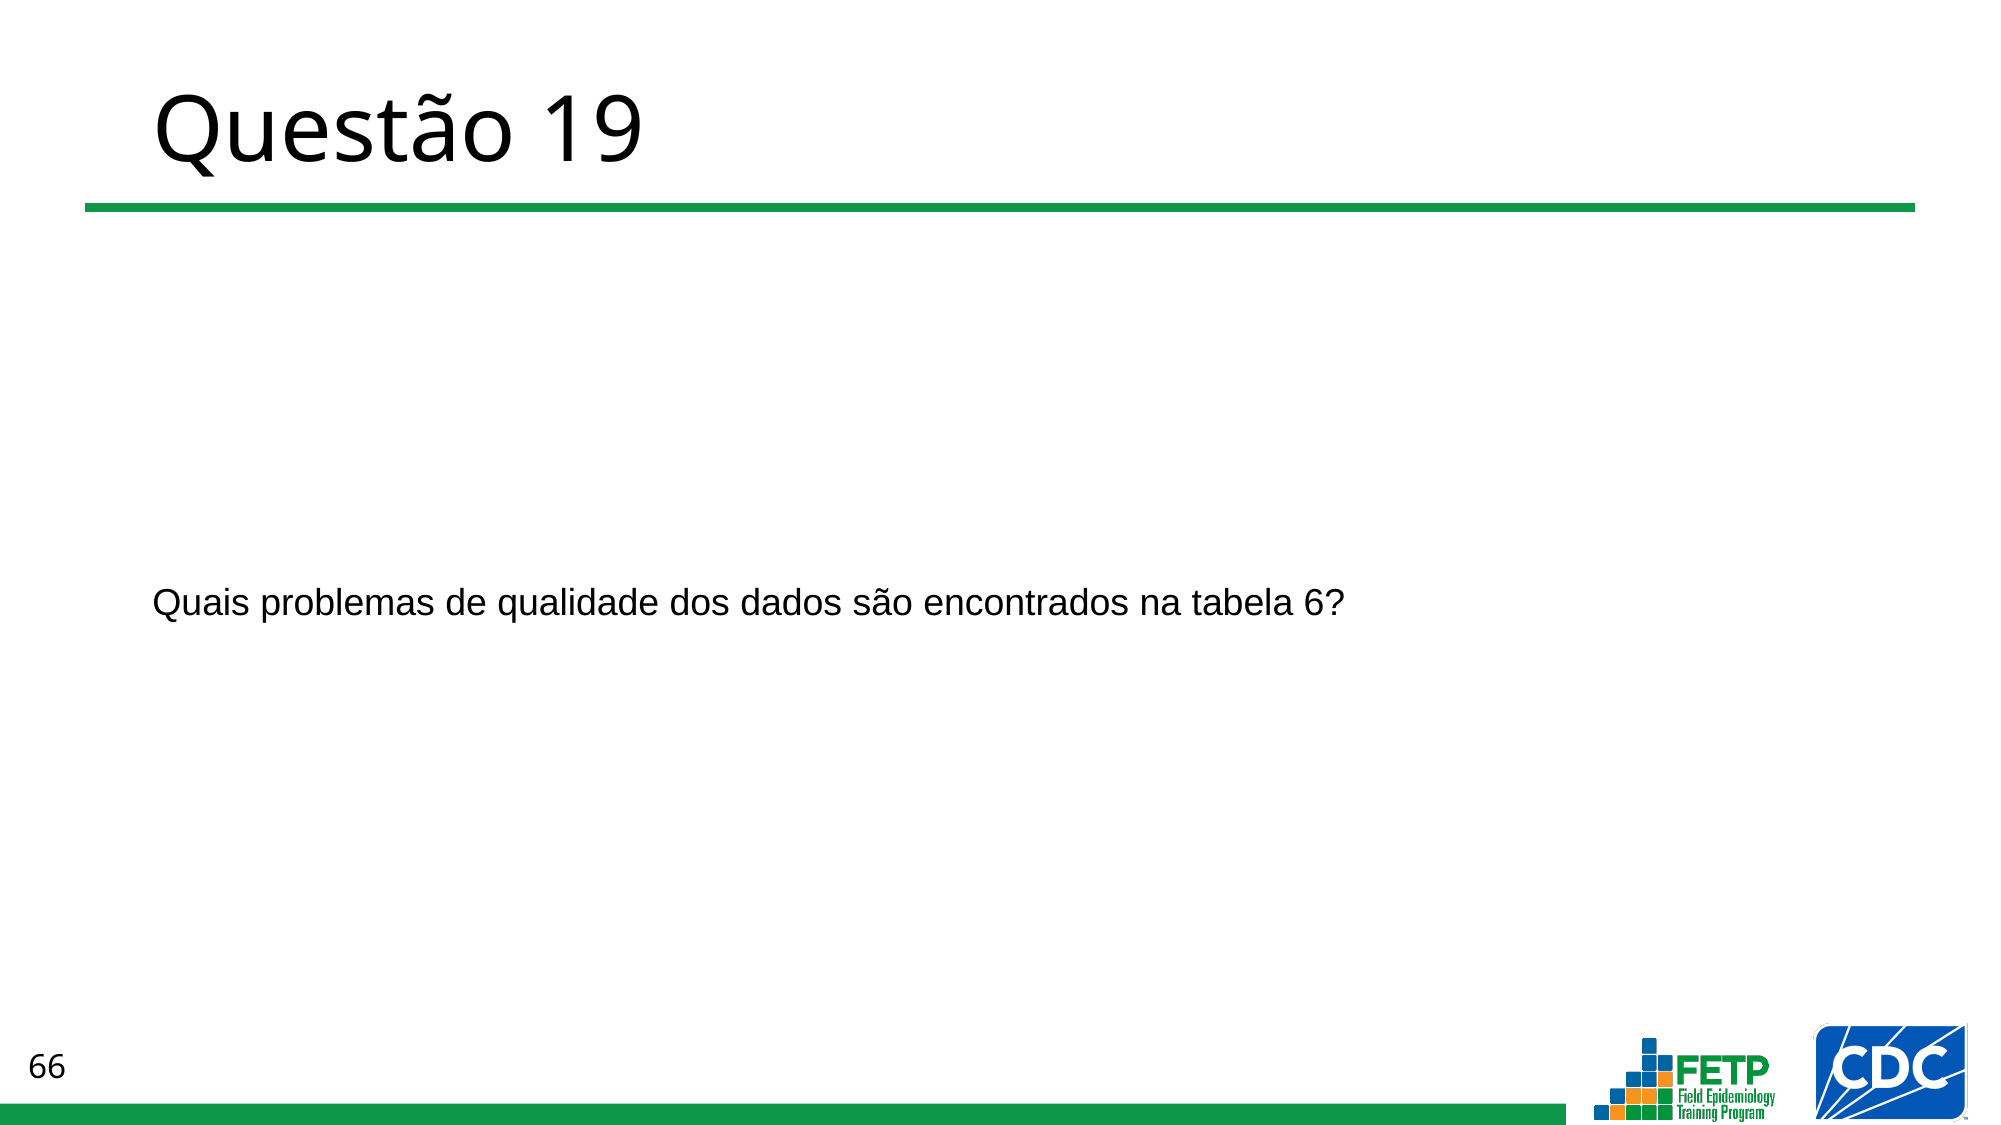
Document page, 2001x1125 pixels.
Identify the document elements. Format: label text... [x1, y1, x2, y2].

list Quais problemas de qualidade dos dados são encontrados na tabela 6? [137, 242, 1778, 1004]
picture [1594, 1038, 1775, 1122]
picture [1813, 1023, 1968, 1122]
title Questão 19 [137, 75, 1863, 207]
